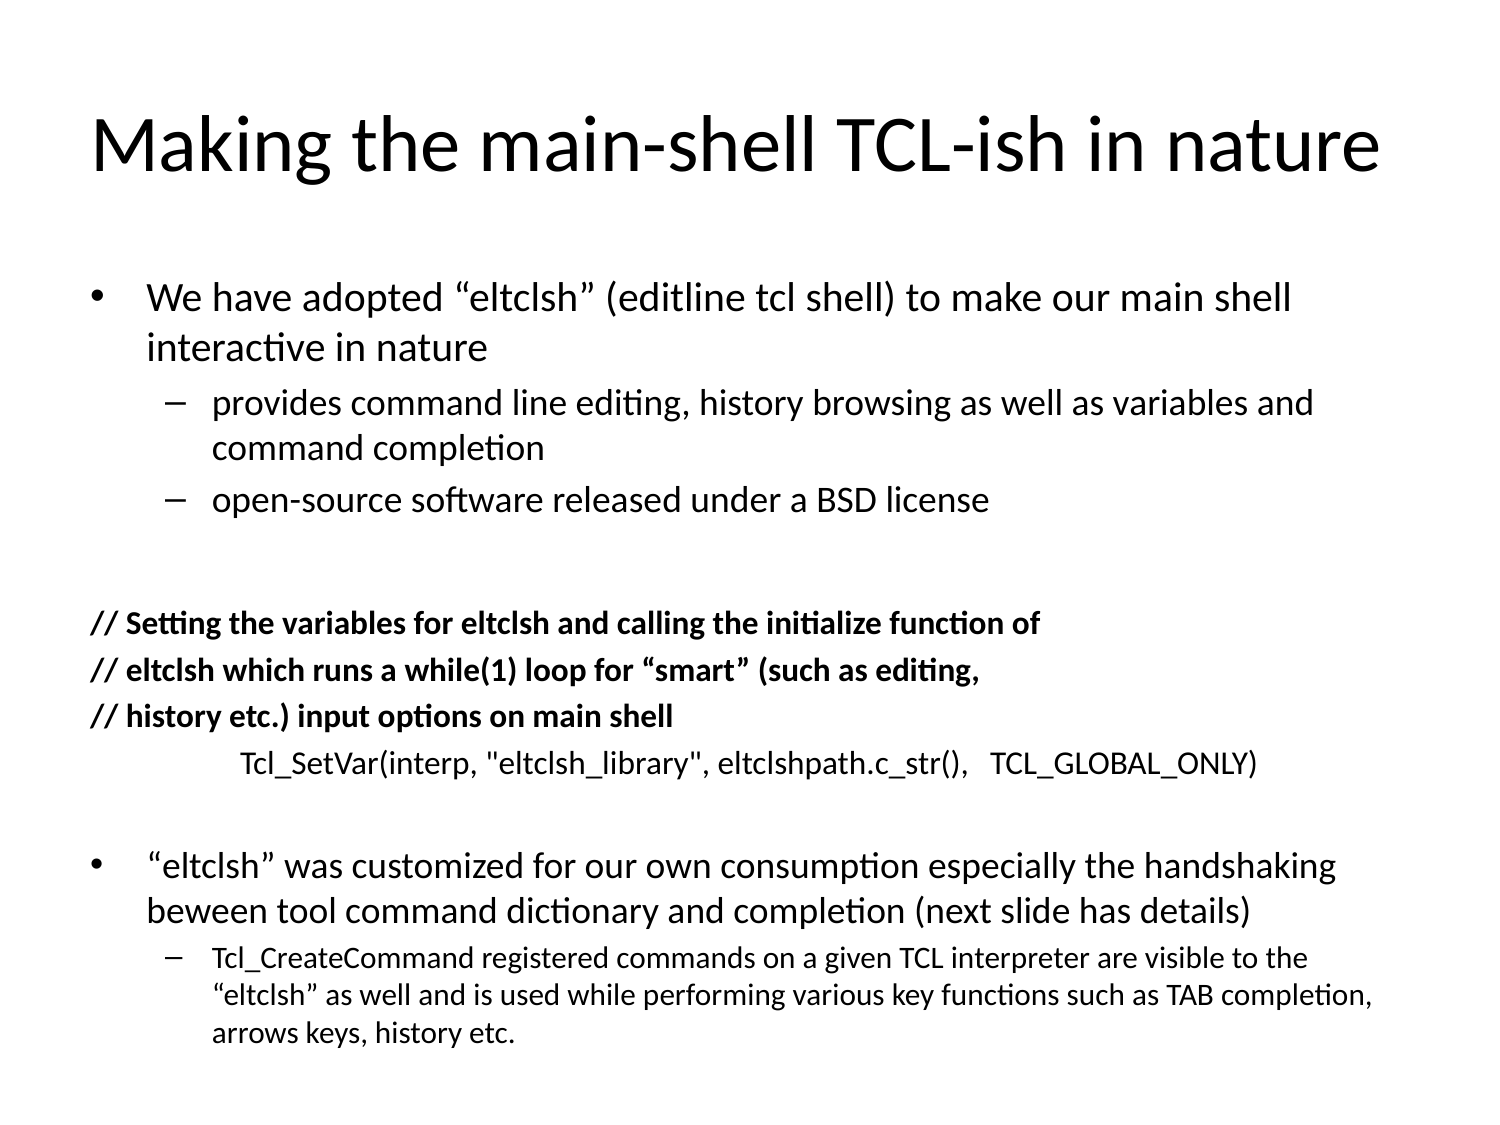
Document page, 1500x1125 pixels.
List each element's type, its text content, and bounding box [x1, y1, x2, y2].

list We have adopted “eltclsh” (editline tcl shell) to make our main shell interactive in nature provides command line editing, history browsing as well as variables and command completion open-source software released under a BSD license // Setting the variables for eltclsh and calling the initialize function of // eltclsh which runs a while(1) loop for “smart” (such as editing, // history etc.) input options on main shell Tcl_SetVar(interp, "eltclsh_library", eltclshpath.c_str(), TCL_GLOBAL_ONLY) “eltclsh” was customized for our own consumption especially the handshaking beween tool command dictionary and completion (next slide has details) Tcl_CreateCommand registered commands on a given TCL interpreter are visible to the “eltclsh” as well and is used while performing various key functions such as TAB completion, arrows keys, history etc. [75, 262, 1425, 1063]
title Making the main-shell TCL-ish in nature [75, 45, 1450, 233]
